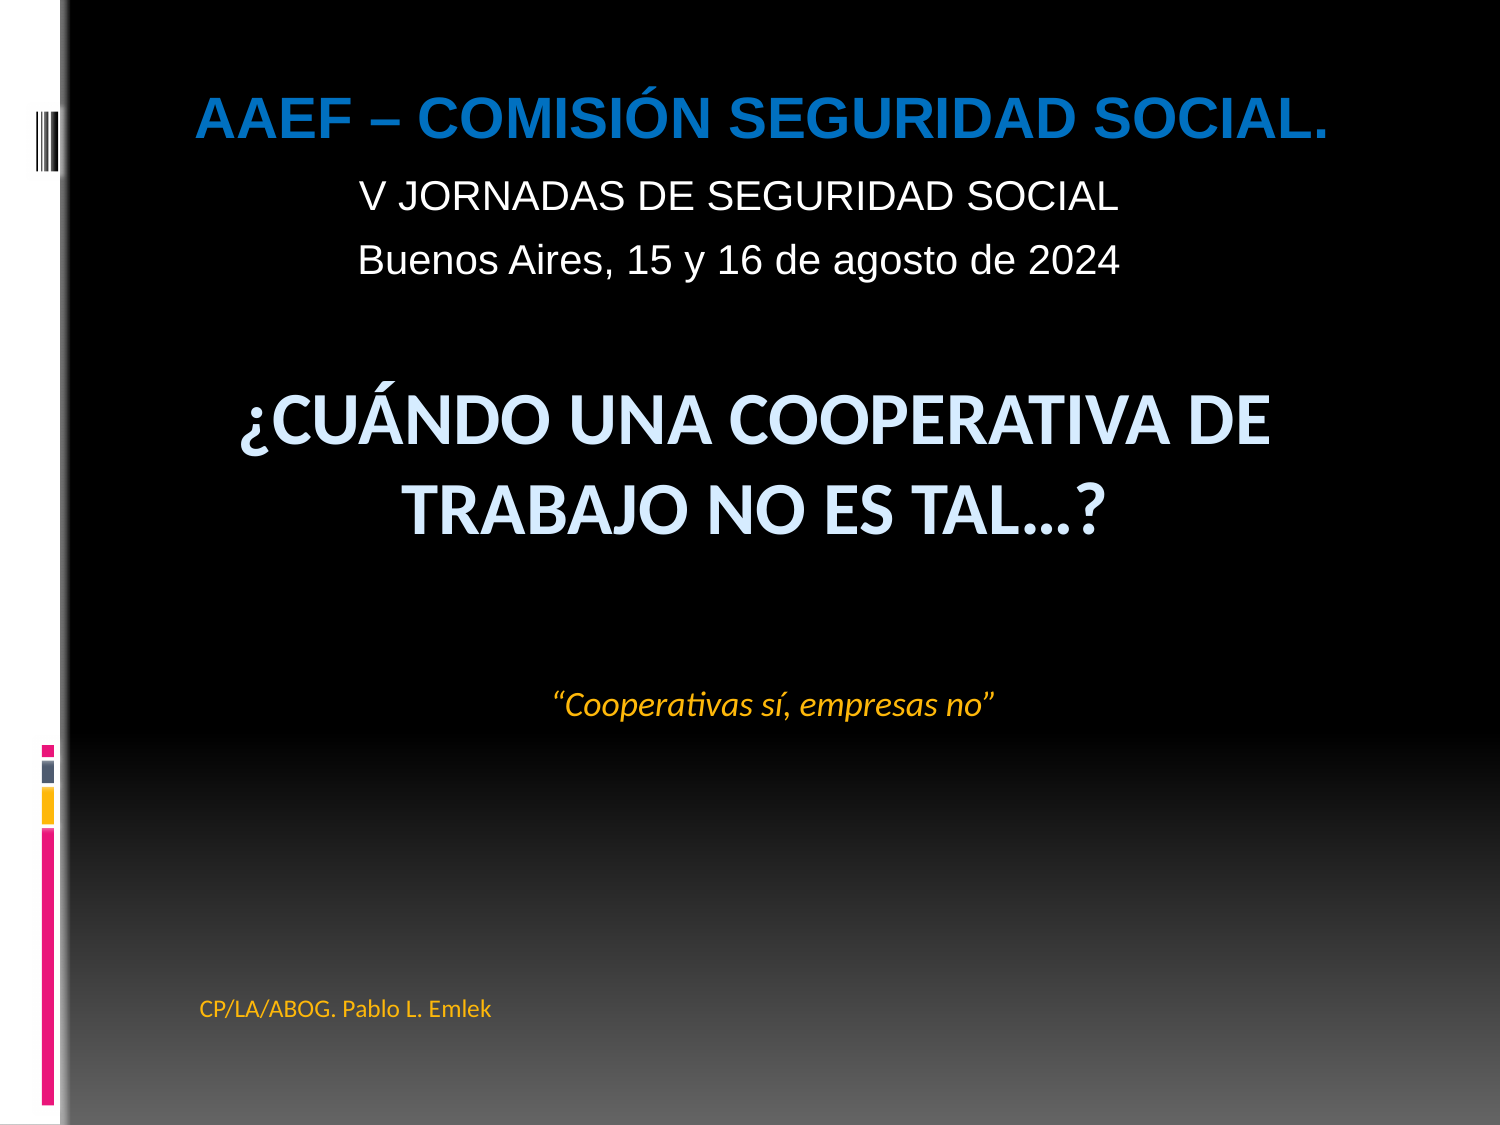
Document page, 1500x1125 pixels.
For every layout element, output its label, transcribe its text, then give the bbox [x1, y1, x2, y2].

title ¿CUÁNDO UNA COOPERATIVA DE TRABAJO NO ES TAL…? [171, 361, 1341, 516]
subtitle “Cooperativas sí, empresas no” CP/LA/ABOG. Pablo L. Emlek [183, 503, 1363, 1083]
text_box AAEF – COMISIÓN SEGURIDAD SOCIAL. [150, 72, 1376, 188]
text_box V JORNADAS DE SEGURIDAD SOCIAL Buenos Aires, 15 y 16 de agosto de 2024 [150, 160, 1317, 302]
